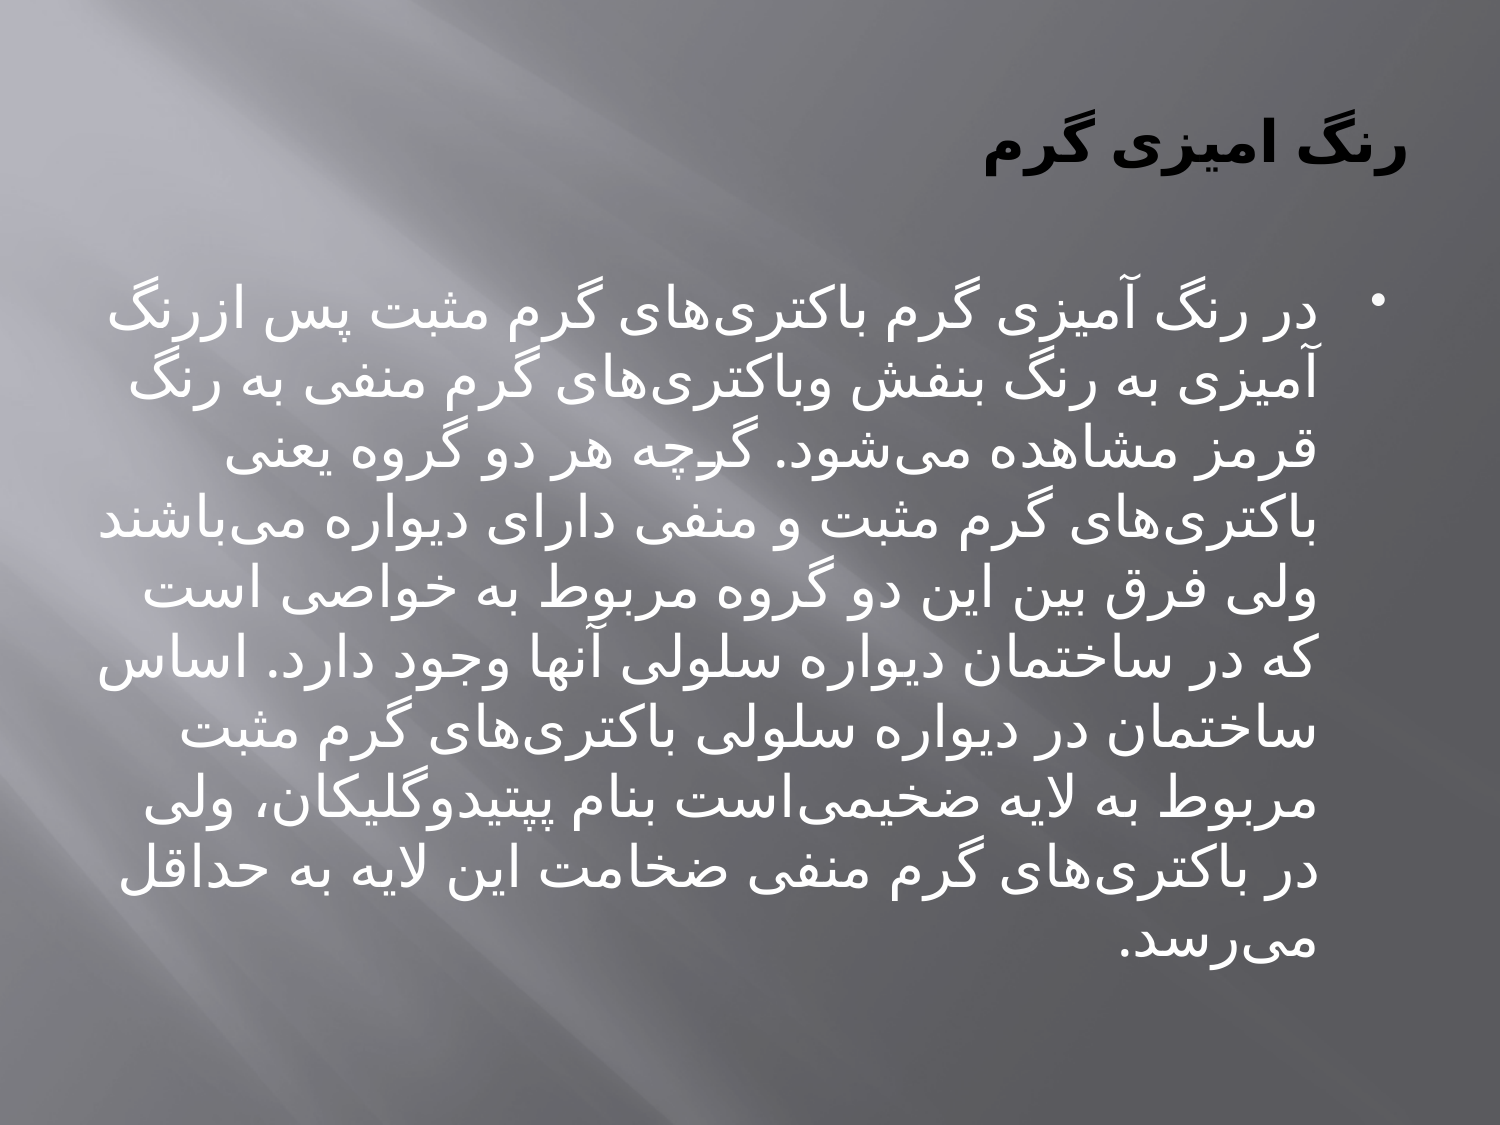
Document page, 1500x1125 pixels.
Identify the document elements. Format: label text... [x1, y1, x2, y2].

list در رنگ آمیزی گرم باکتری‌های گرم مثبت پس ازرنگ آمیزی به رنگ بنفش وباکتری‌های گرم منفی به رنگ قرمز مشاهده می‌شود. گرچه هر دو گروه یعنی باکتری‌های گرم مثبت و منفی دارای دیواره می‌باشند ولی فرق بین این دو گروه مربوط به خواصی است که در ساختمان دیواره سلولی آنها وجود دارد. اساس ساختمان در دیواره سلولی باکتری‌های گرم مثبت مربوط به لایه ضخیمی‌است بنام پپتیدوگلیکان، ولی در باکتری‌های گرم منفی ضخامت این لایه به حداقل می‌رسد. [75, 262, 1425, 1075]
title رنگ امیزی گرم [75, 45, 1425, 233]
